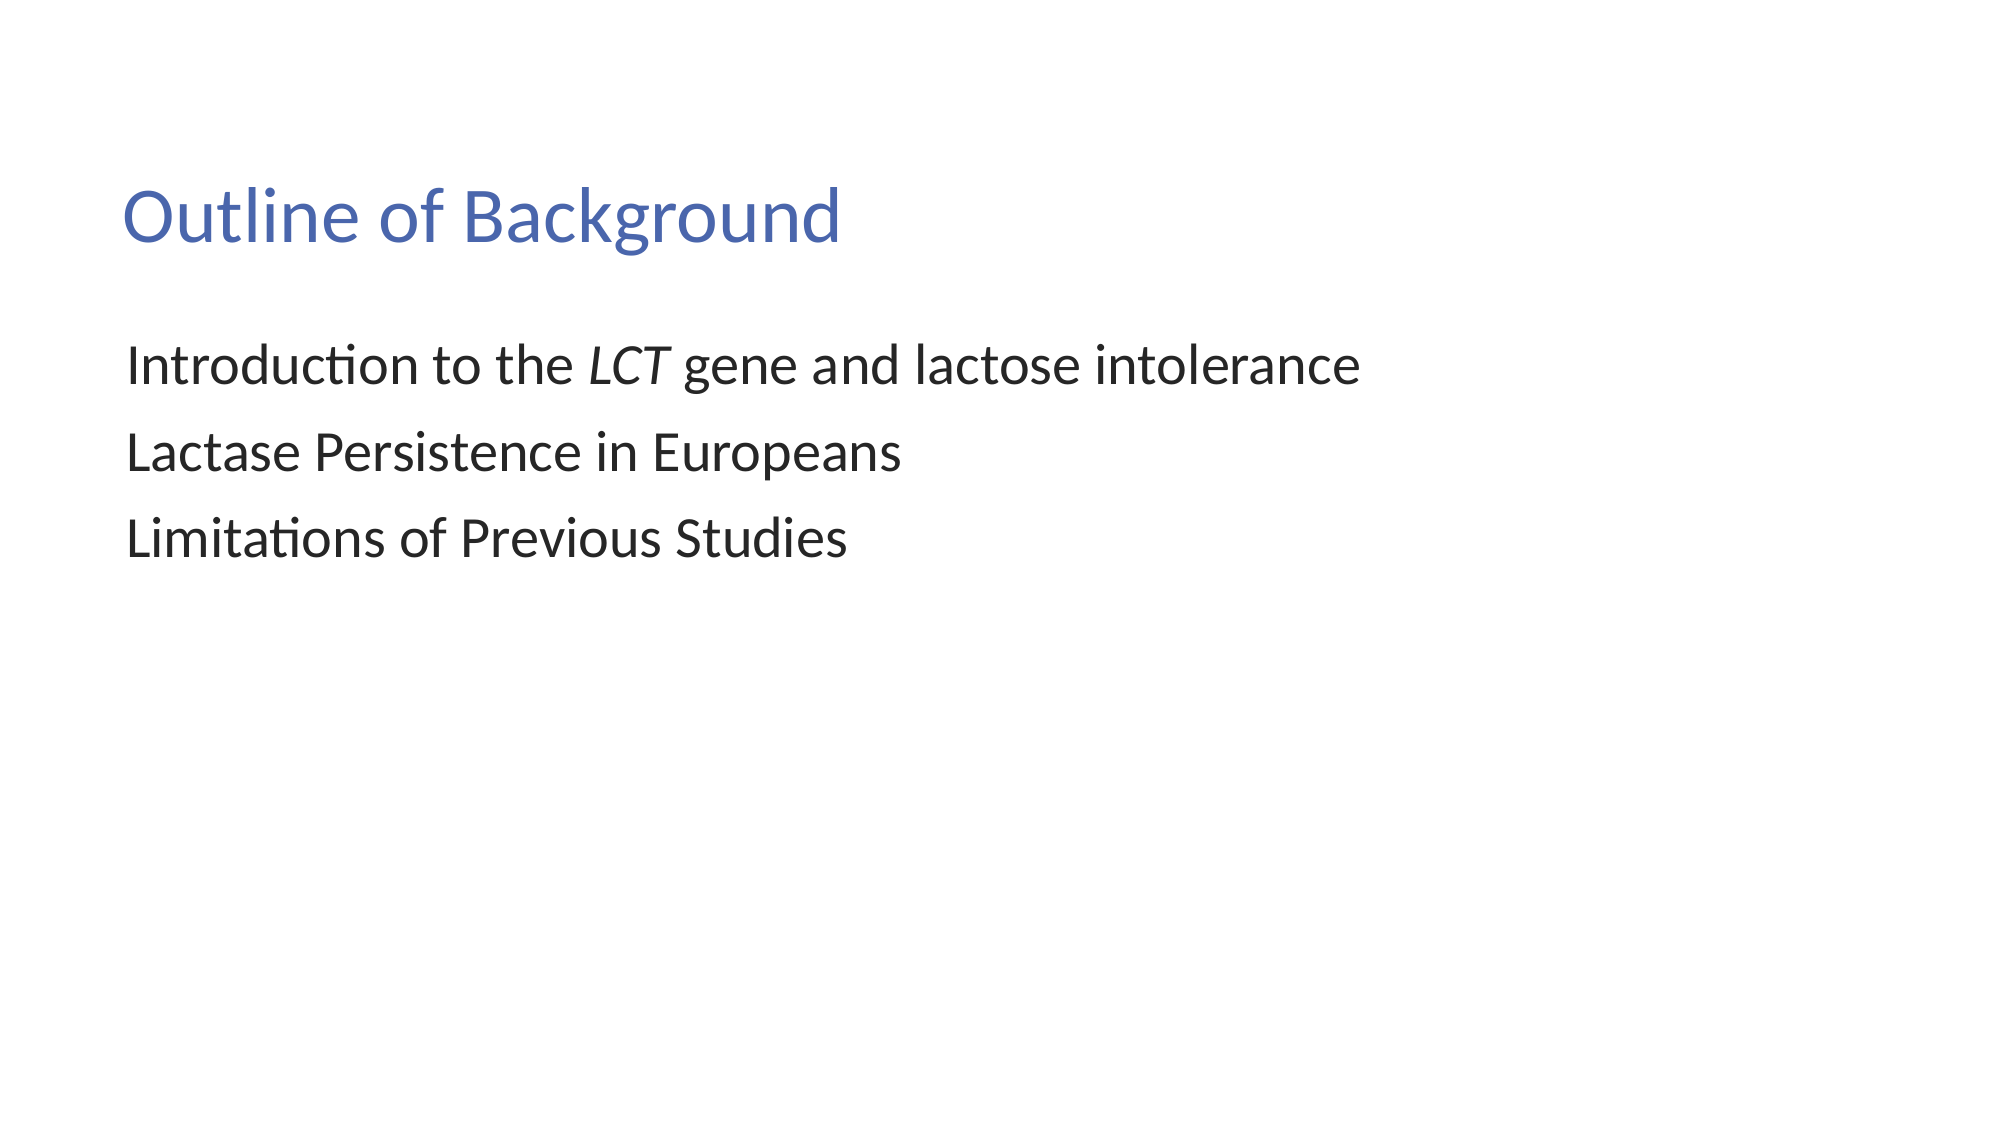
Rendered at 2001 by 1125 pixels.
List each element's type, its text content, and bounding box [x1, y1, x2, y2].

list Introduction to the LCT gene and lactose intolerance Lactase Persistence in Europeans Limitations of Previous Studies [111, 329, 1876, 948]
title Outline of Background [107, 81, 1875, 354]
